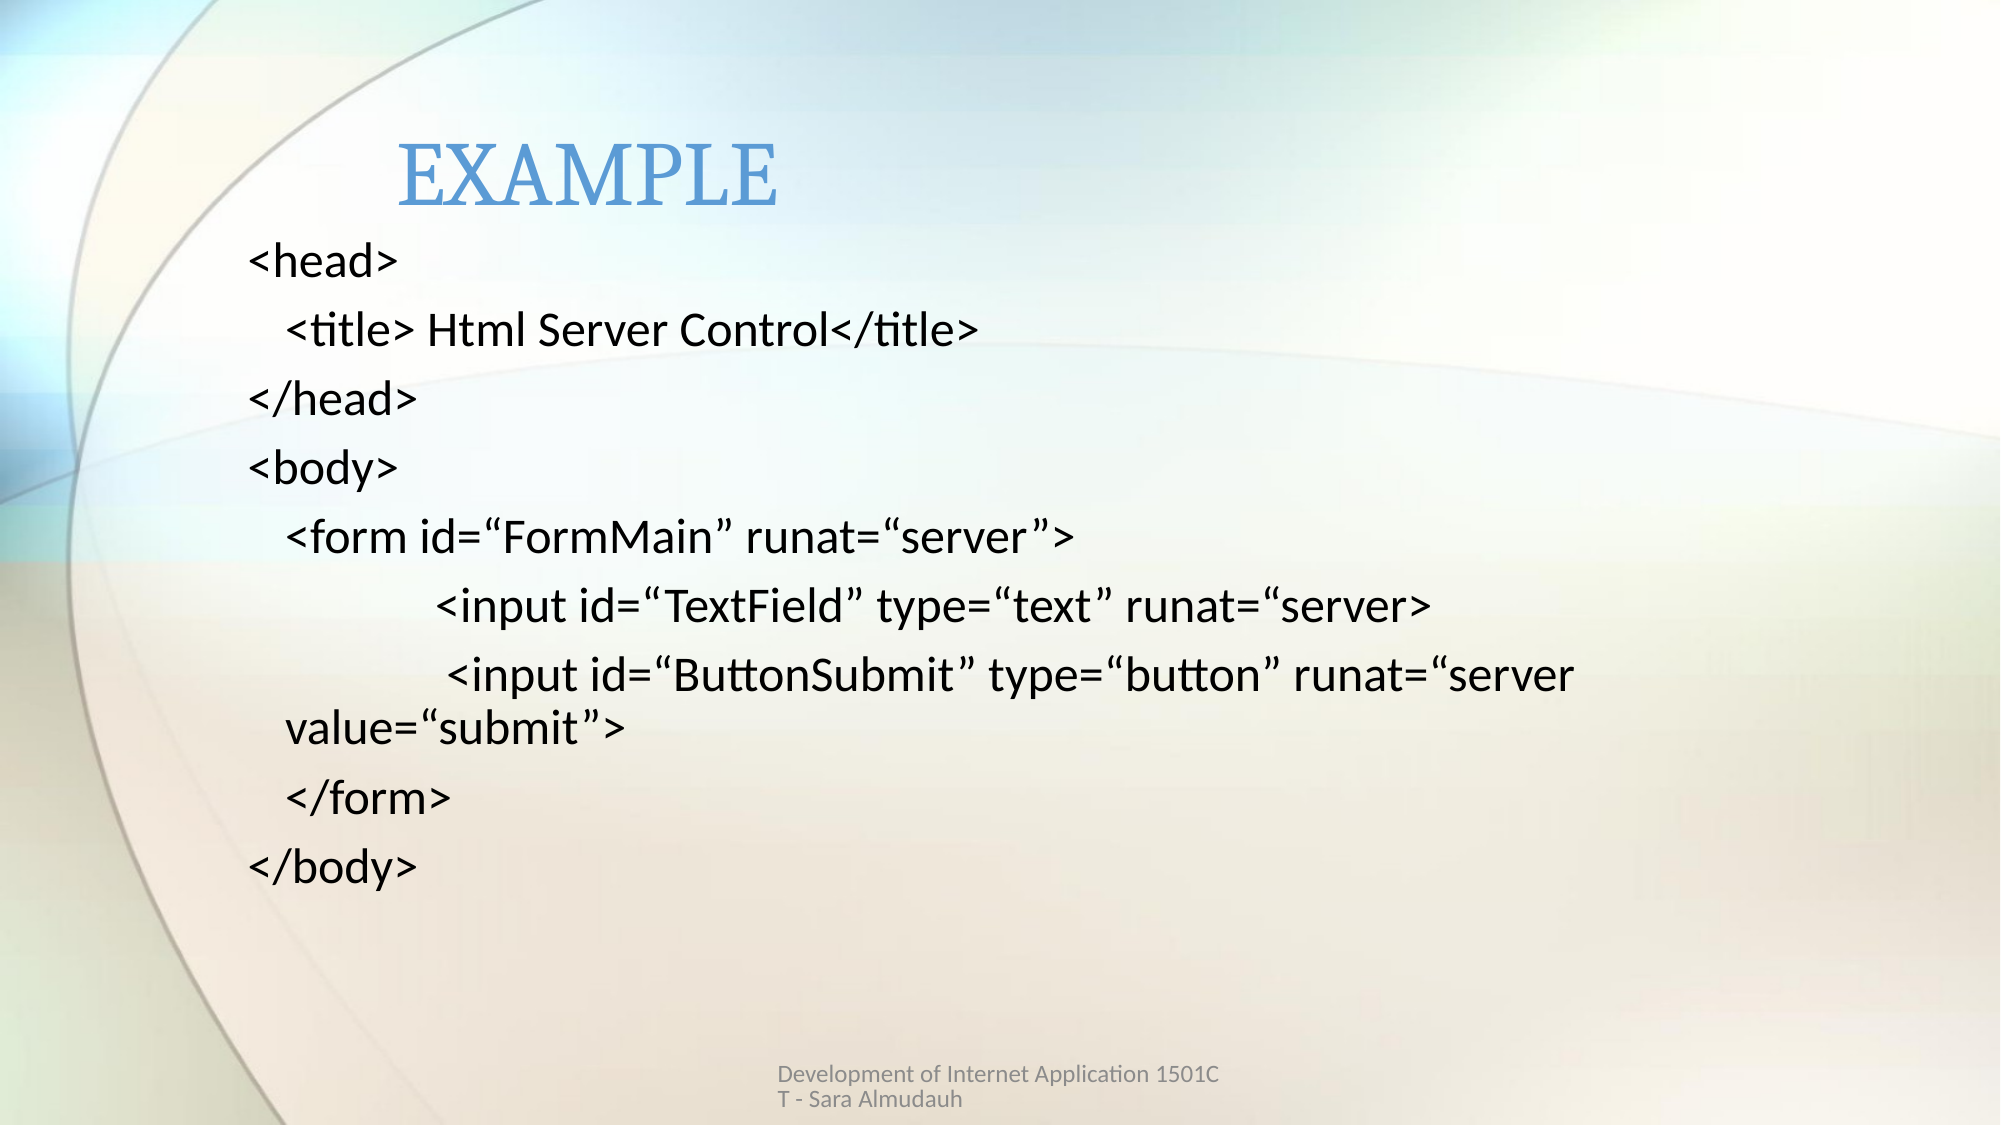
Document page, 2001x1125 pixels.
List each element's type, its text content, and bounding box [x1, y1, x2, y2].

title EXAMPLE [381, 59, 1863, 278]
footer Development of Internet Application 1501CT - Sara Almudauh [762, 1043, 1238, 1103]
list <head> <title> Html Server Control</title> </head> <body> <form id=“FormMain” runat=“server”> <input id=“TextField” type=“text” runat=“server> <input id=“ButtonSubmit” type=“button” runat=“server value=“submit”> </form> </body> [232, 226, 1941, 1043]
picture [0, 0, 2001, 1125]
